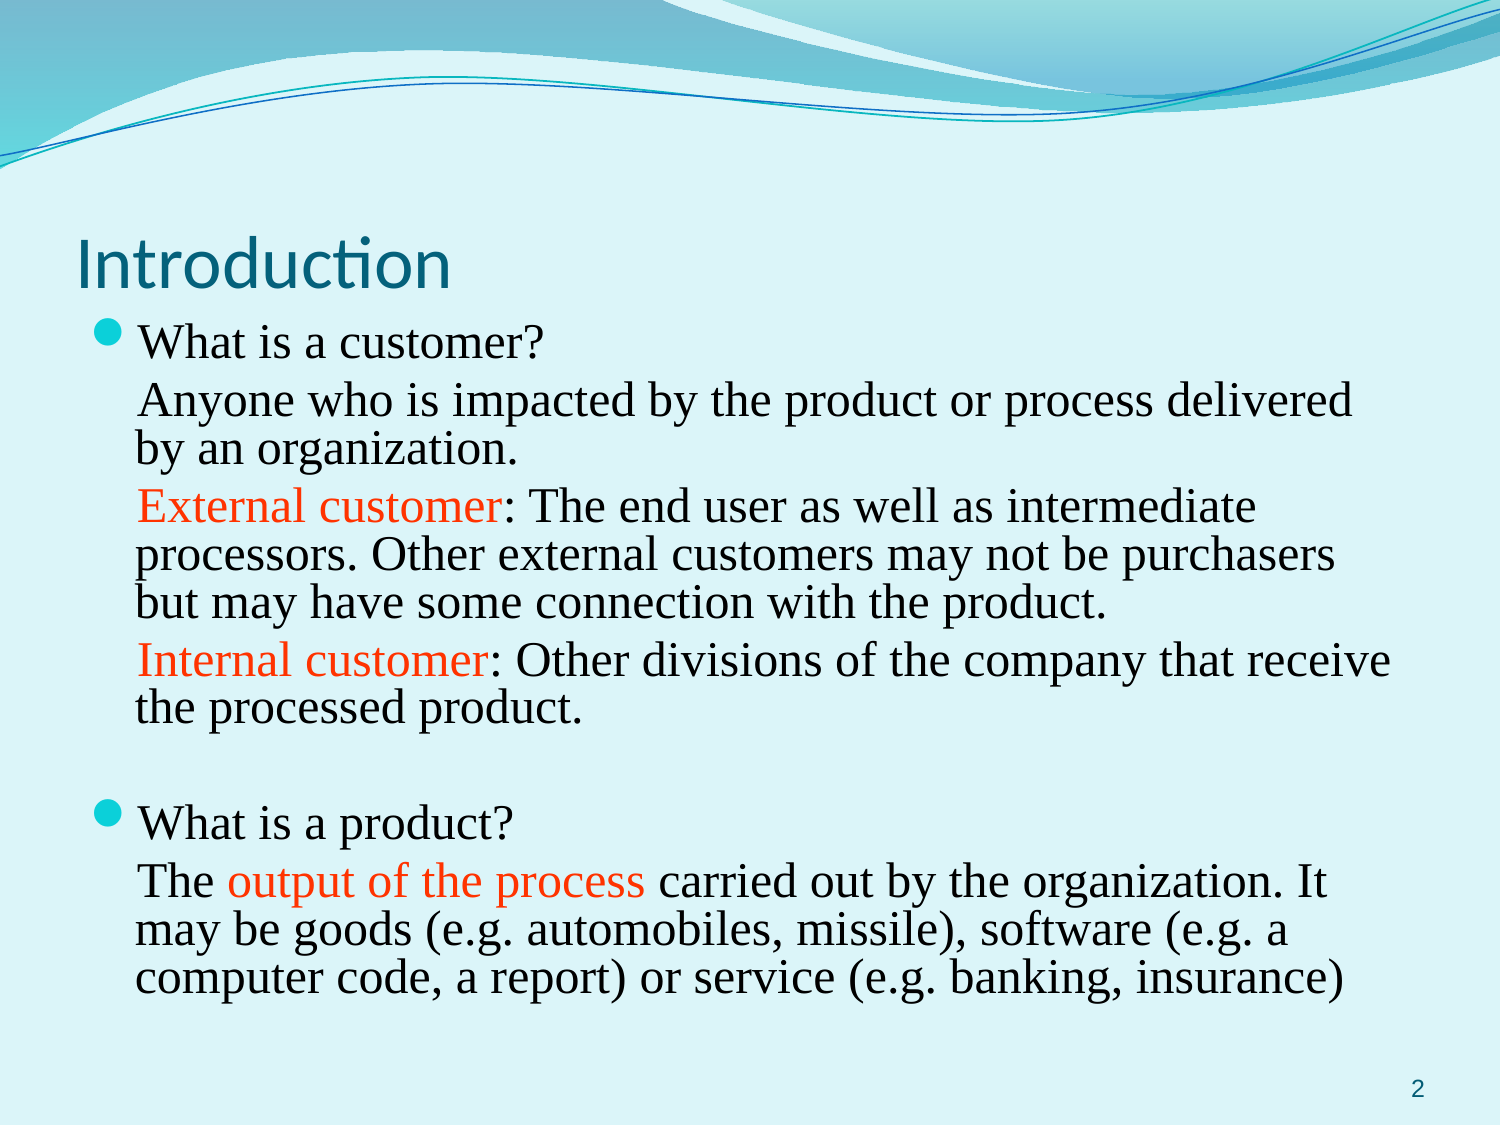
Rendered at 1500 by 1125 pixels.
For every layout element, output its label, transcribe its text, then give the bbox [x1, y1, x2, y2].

list What is a customer? Anyone who is impacted by the product or process delivered by an organization. External customer: The end user as well as intermediate processors. Other external customers may not be purchasers but may have some connection with the product. Internal customer: Other divisions of the company that receive the processed product. What is a product? The output of the process carried out by the organization. It may be goods (e.g. automobiles, missile), software (e.g. a computer code, a report) or service (e.g. banking, insurance) [74, 312, 1426, 1088]
title Introduction [74, 115, 1426, 304]
slide_number 2 [1299, 1042, 1425, 1103]
